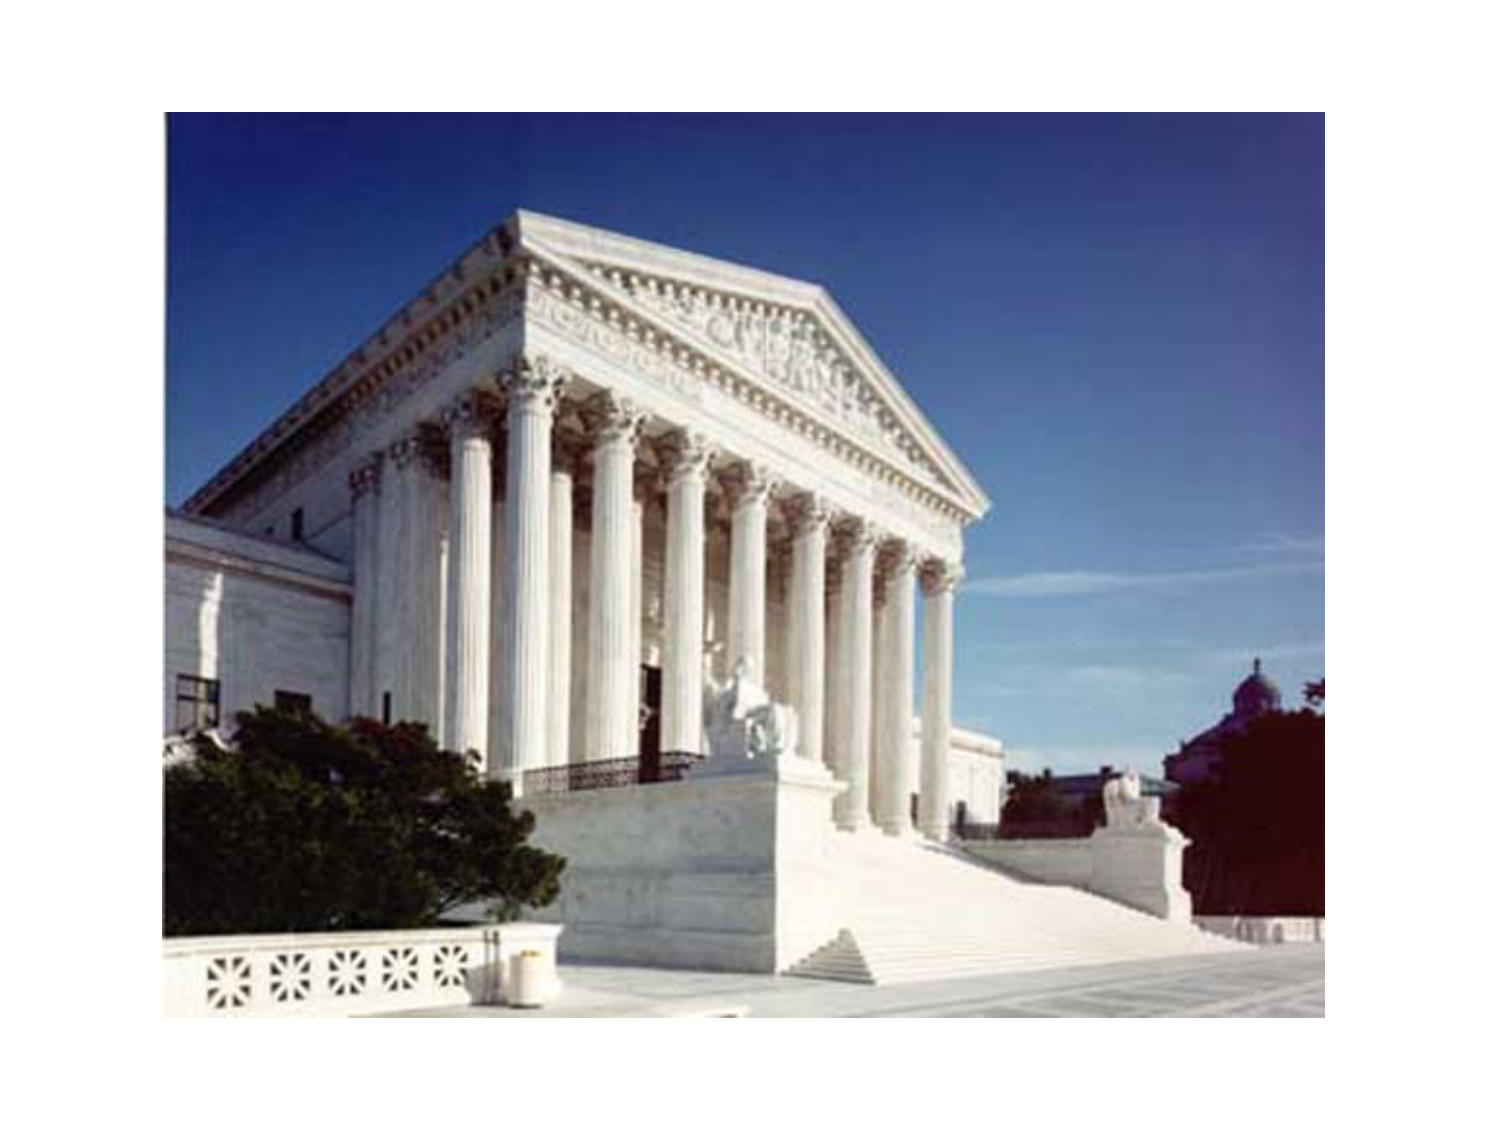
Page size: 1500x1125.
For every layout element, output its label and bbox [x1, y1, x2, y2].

picture [162, 112, 1326, 1018]
